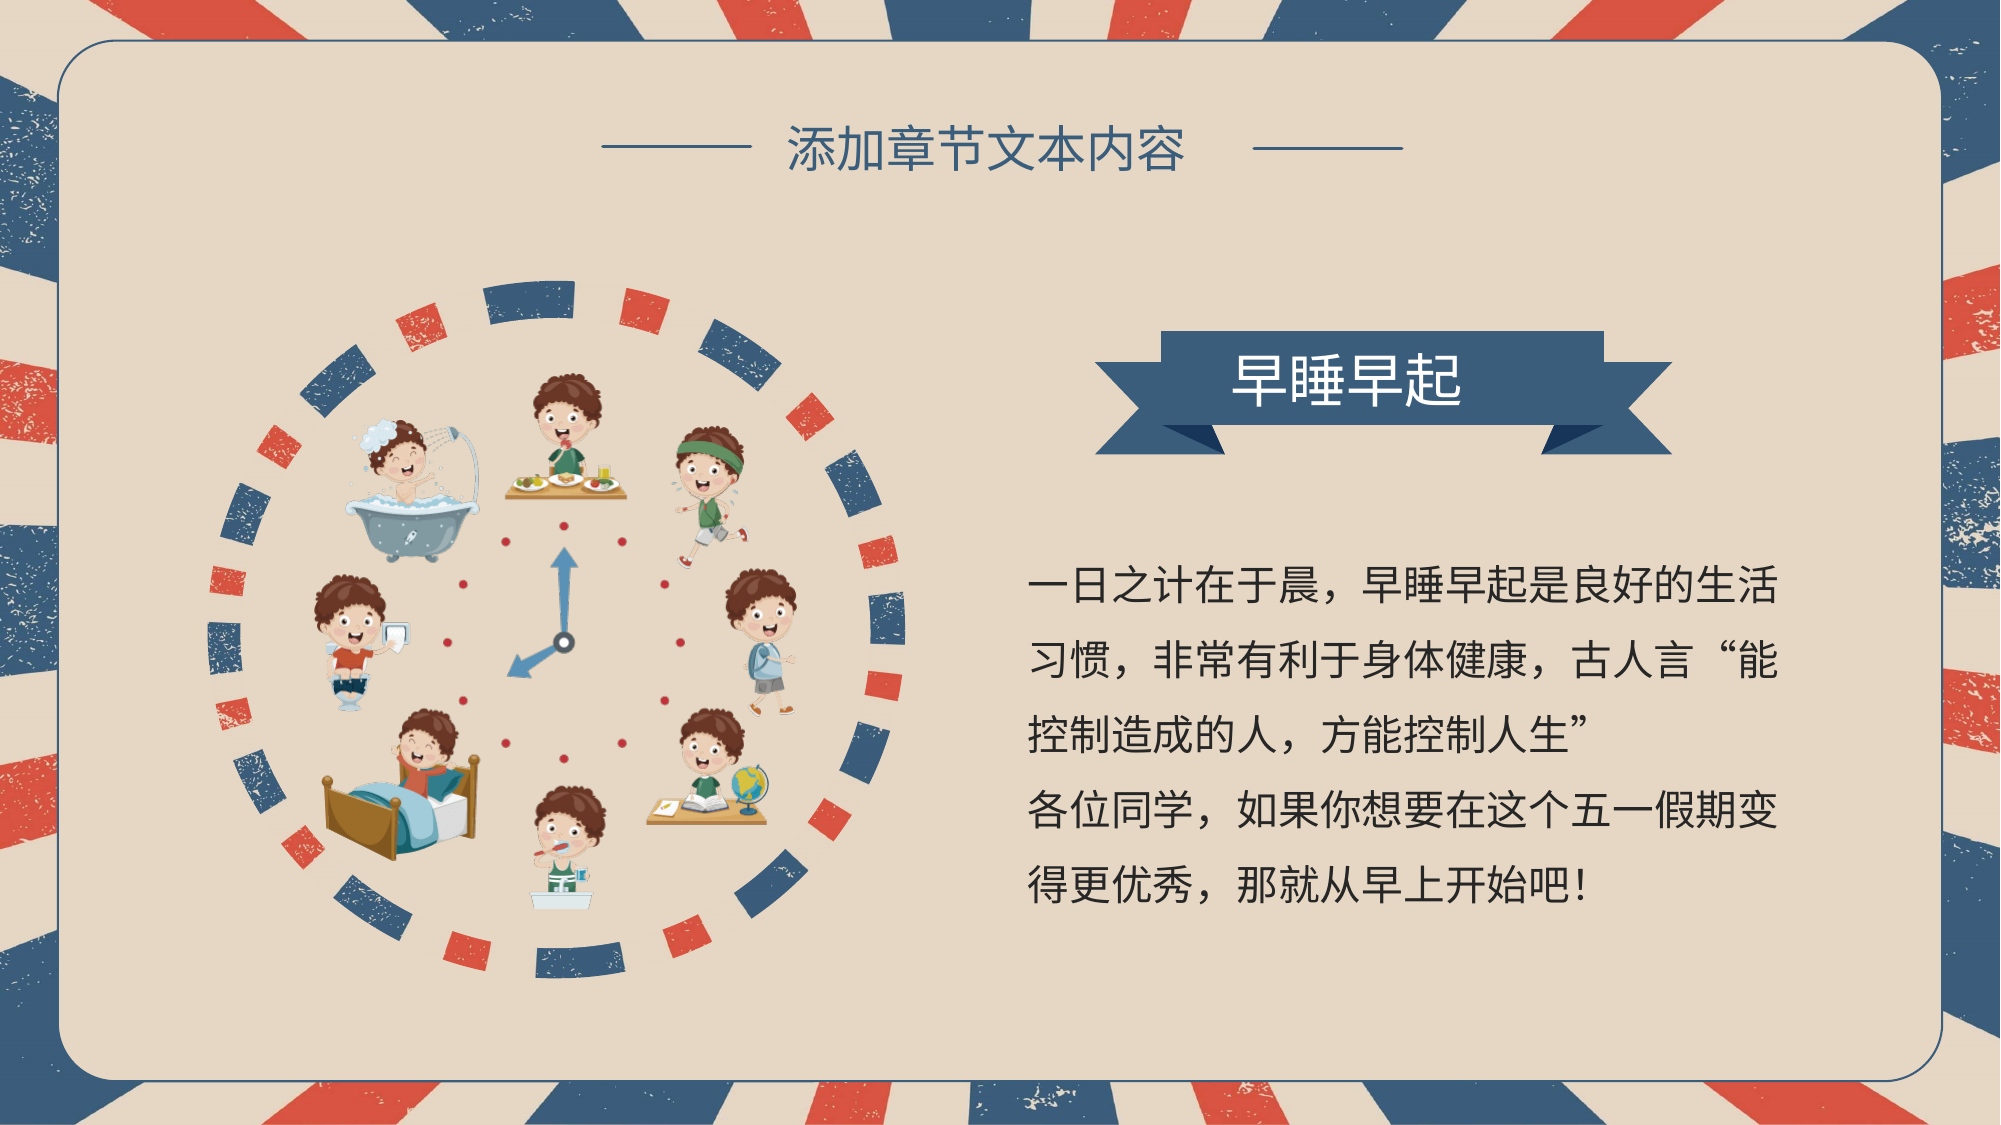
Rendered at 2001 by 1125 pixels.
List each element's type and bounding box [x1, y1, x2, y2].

text_box [0, 0, 2000, 1125]
text_box [207, 280, 906, 979]
picture [314, 373, 797, 909]
text_box [602, 109, 1402, 186]
text_box [1094, 330, 1673, 455]
